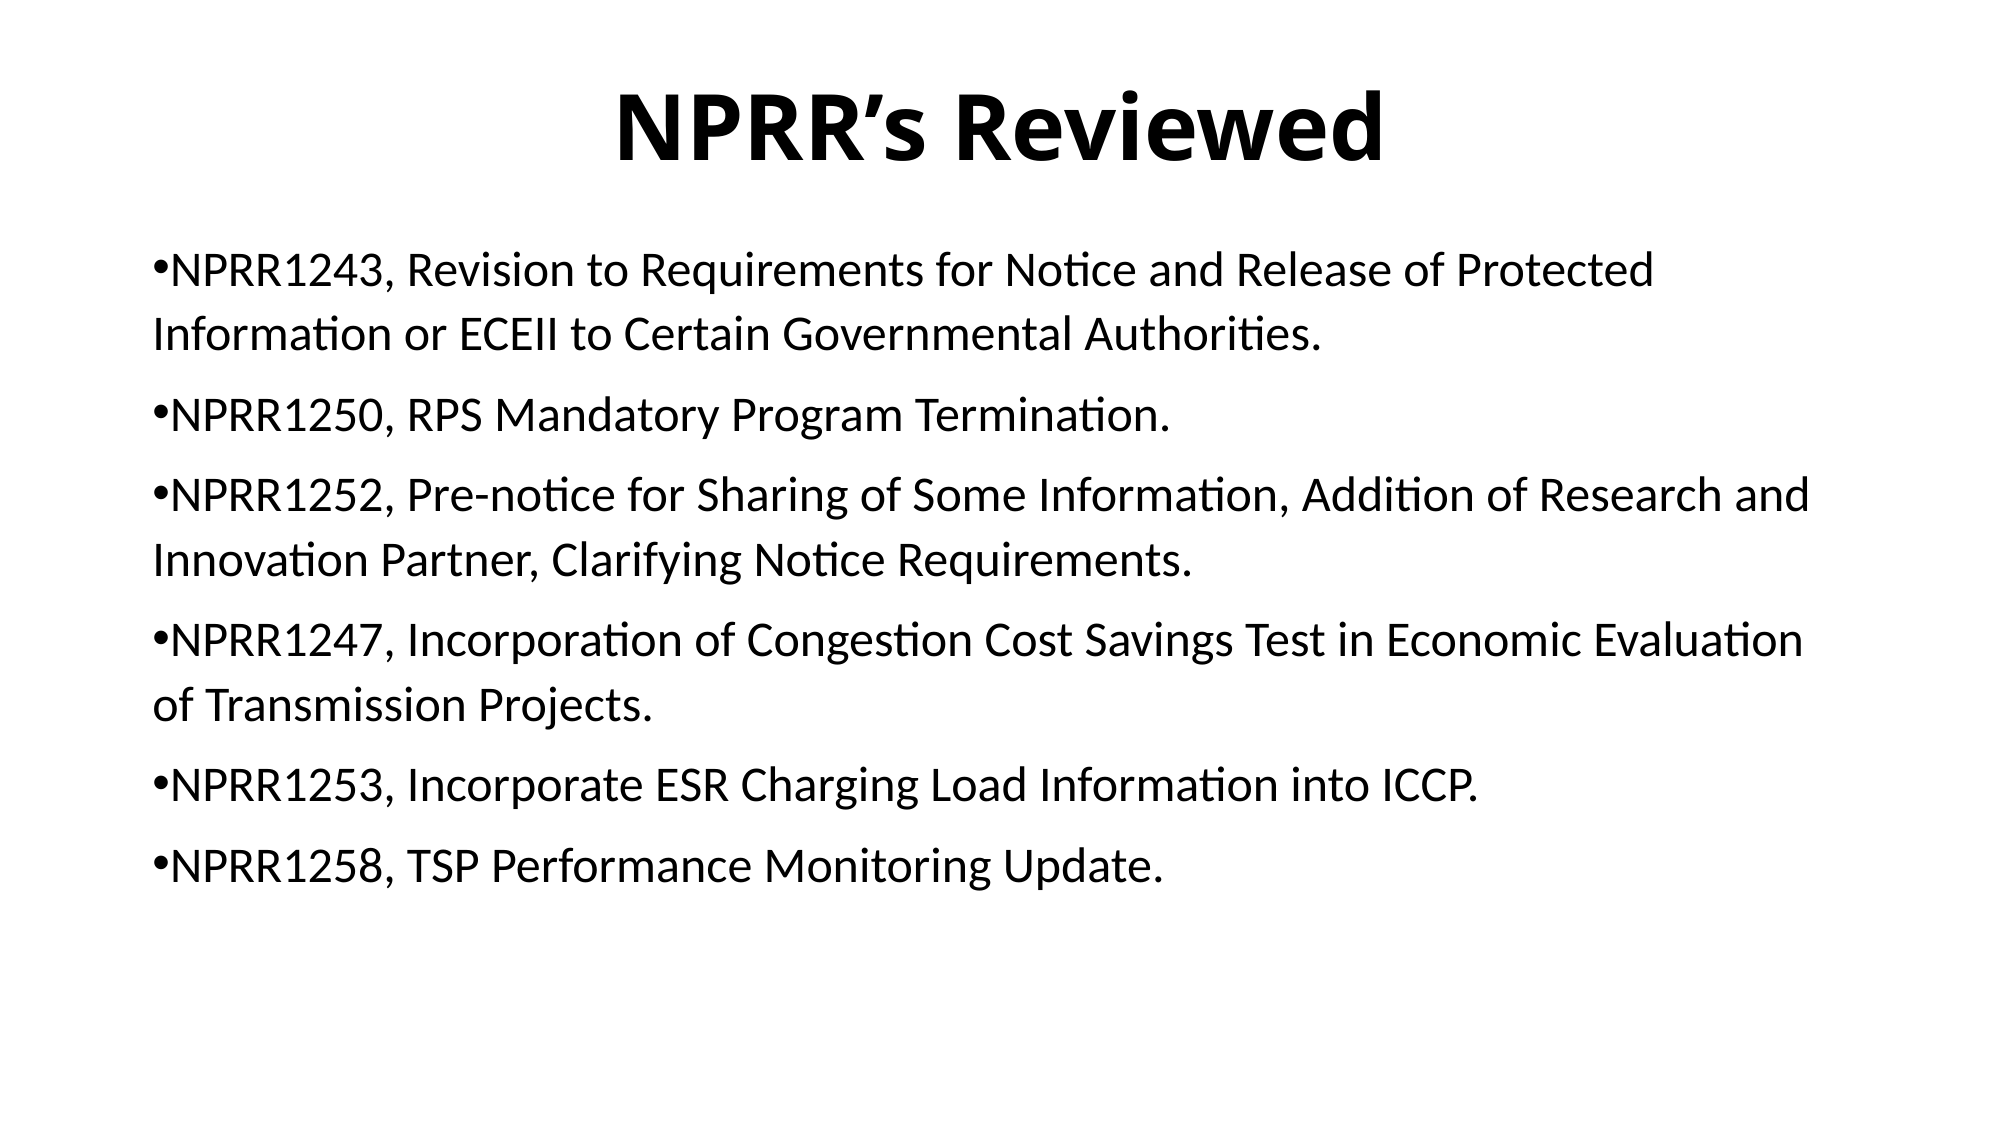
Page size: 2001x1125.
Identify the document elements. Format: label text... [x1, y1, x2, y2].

title NPRR’s Reviewed [137, 59, 1863, 203]
list NPRR1243, Revision to Requirements for Notice and Release of Protected Information or ECEII to Certain Governmental Authorities. NPRR1250, RPS Mandatory Program Termination. NPRR1252, Pre-notice for Sharing of Some Information, Addition of Research and Innovation Partner, Clarifying Notice Requirements. NPRR1247, Incorporation of Congestion Cost Savings Test in Economic Evaluation of Transmission Projects. NPRR1253, Incorporate ESR Charging Load Information into ICCP. NPRR1258, TSP Performance Monitoring Update. [137, 224, 1863, 1014]
